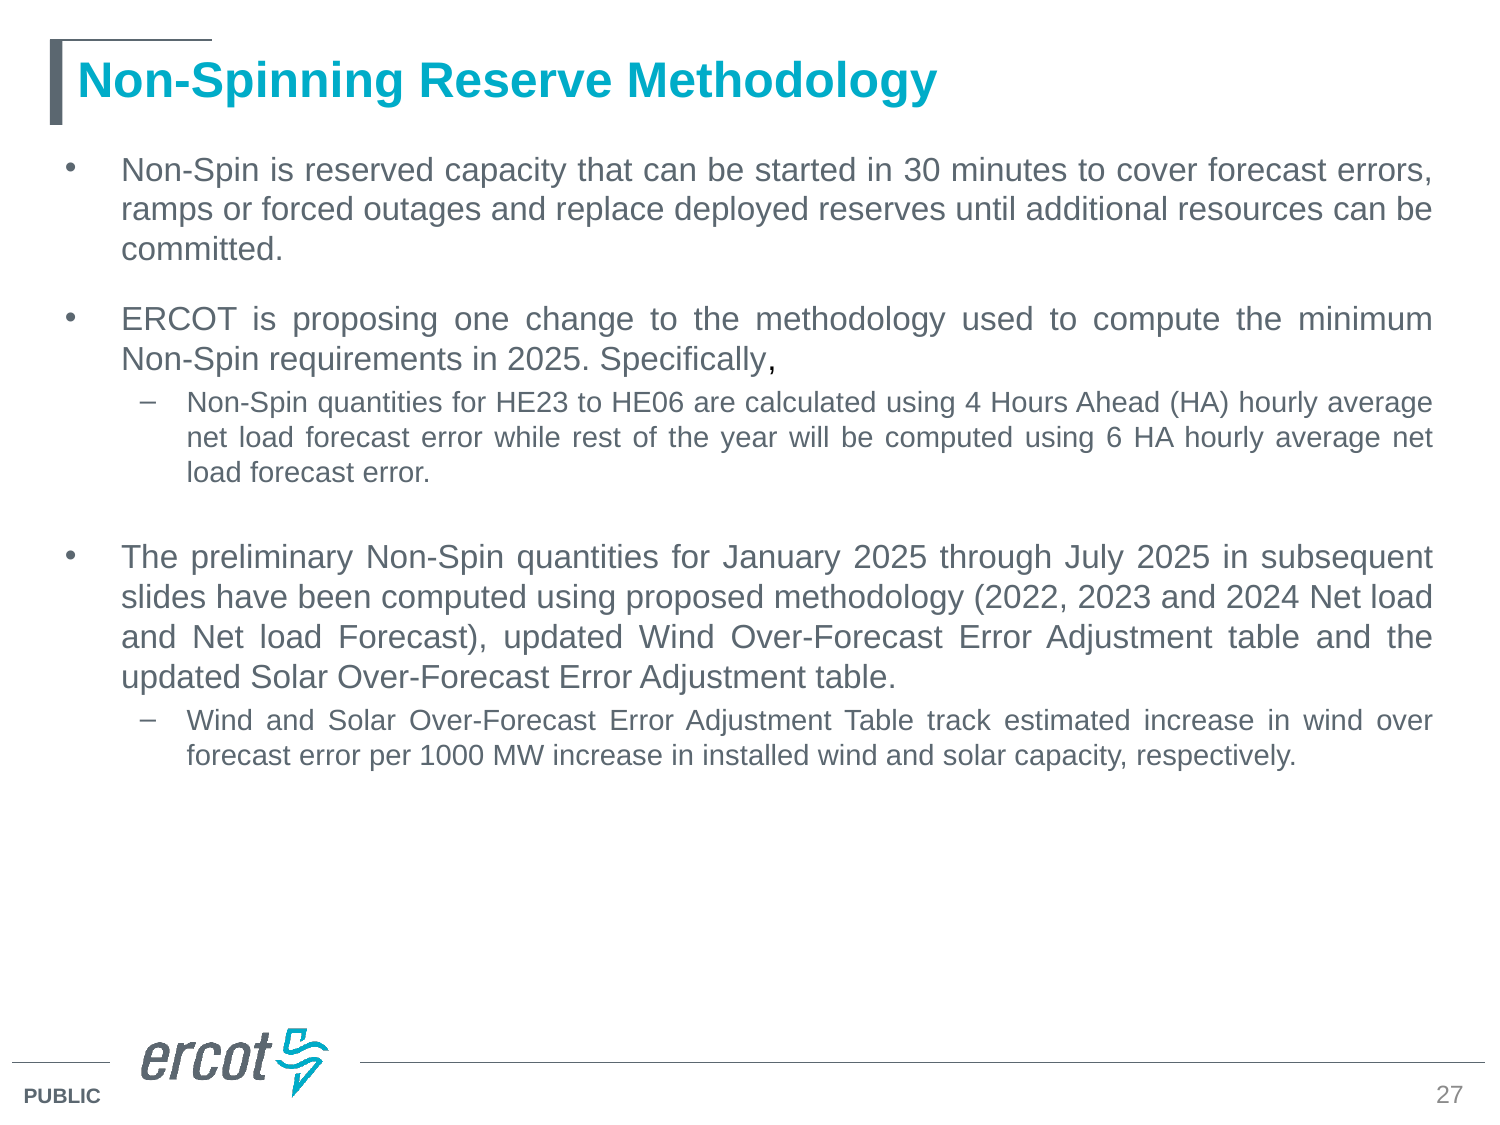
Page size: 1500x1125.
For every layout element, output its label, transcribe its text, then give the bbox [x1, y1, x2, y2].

list Non-Spin is reserved capacity that can be started in 30 minutes to cover forecast errors, ramps or forced outages and replace deployed reserves until additional resources can be committed. ERCOT is proposing one change to the methodology used to compute the minimum Non-Spin requirements in 2025. Specifically, Non-Spin quantities for HE23 to HE06 are calculated using 4 Hours Ahead (HA) hourly average net load forecast error while rest of the year will be computed using 6 HA hourly average net load forecast error. The preliminary Non-Spin quantities for January 2025 through July 2025 in subsequent slides have been computed using proposed methodology (2022, 2023 and 2024 Net load and Net load Forecast), updated Wind Over-Forecast Error Adjustment table and the updated Solar Over-Forecast Error Adjustment table. Wind and Solar Over-Forecast Error Adjustment Table track estimated increase in wind over forecast error per 1000 MW increase in installed wind and solar capacity, respectively. [50, 140, 1450, 619]
slide_number 27 [1412, 1076, 1488, 1112]
picture [137, 1024, 332, 1100]
title Non-Spinning Reserve Methodology [62, 39, 1450, 140]
